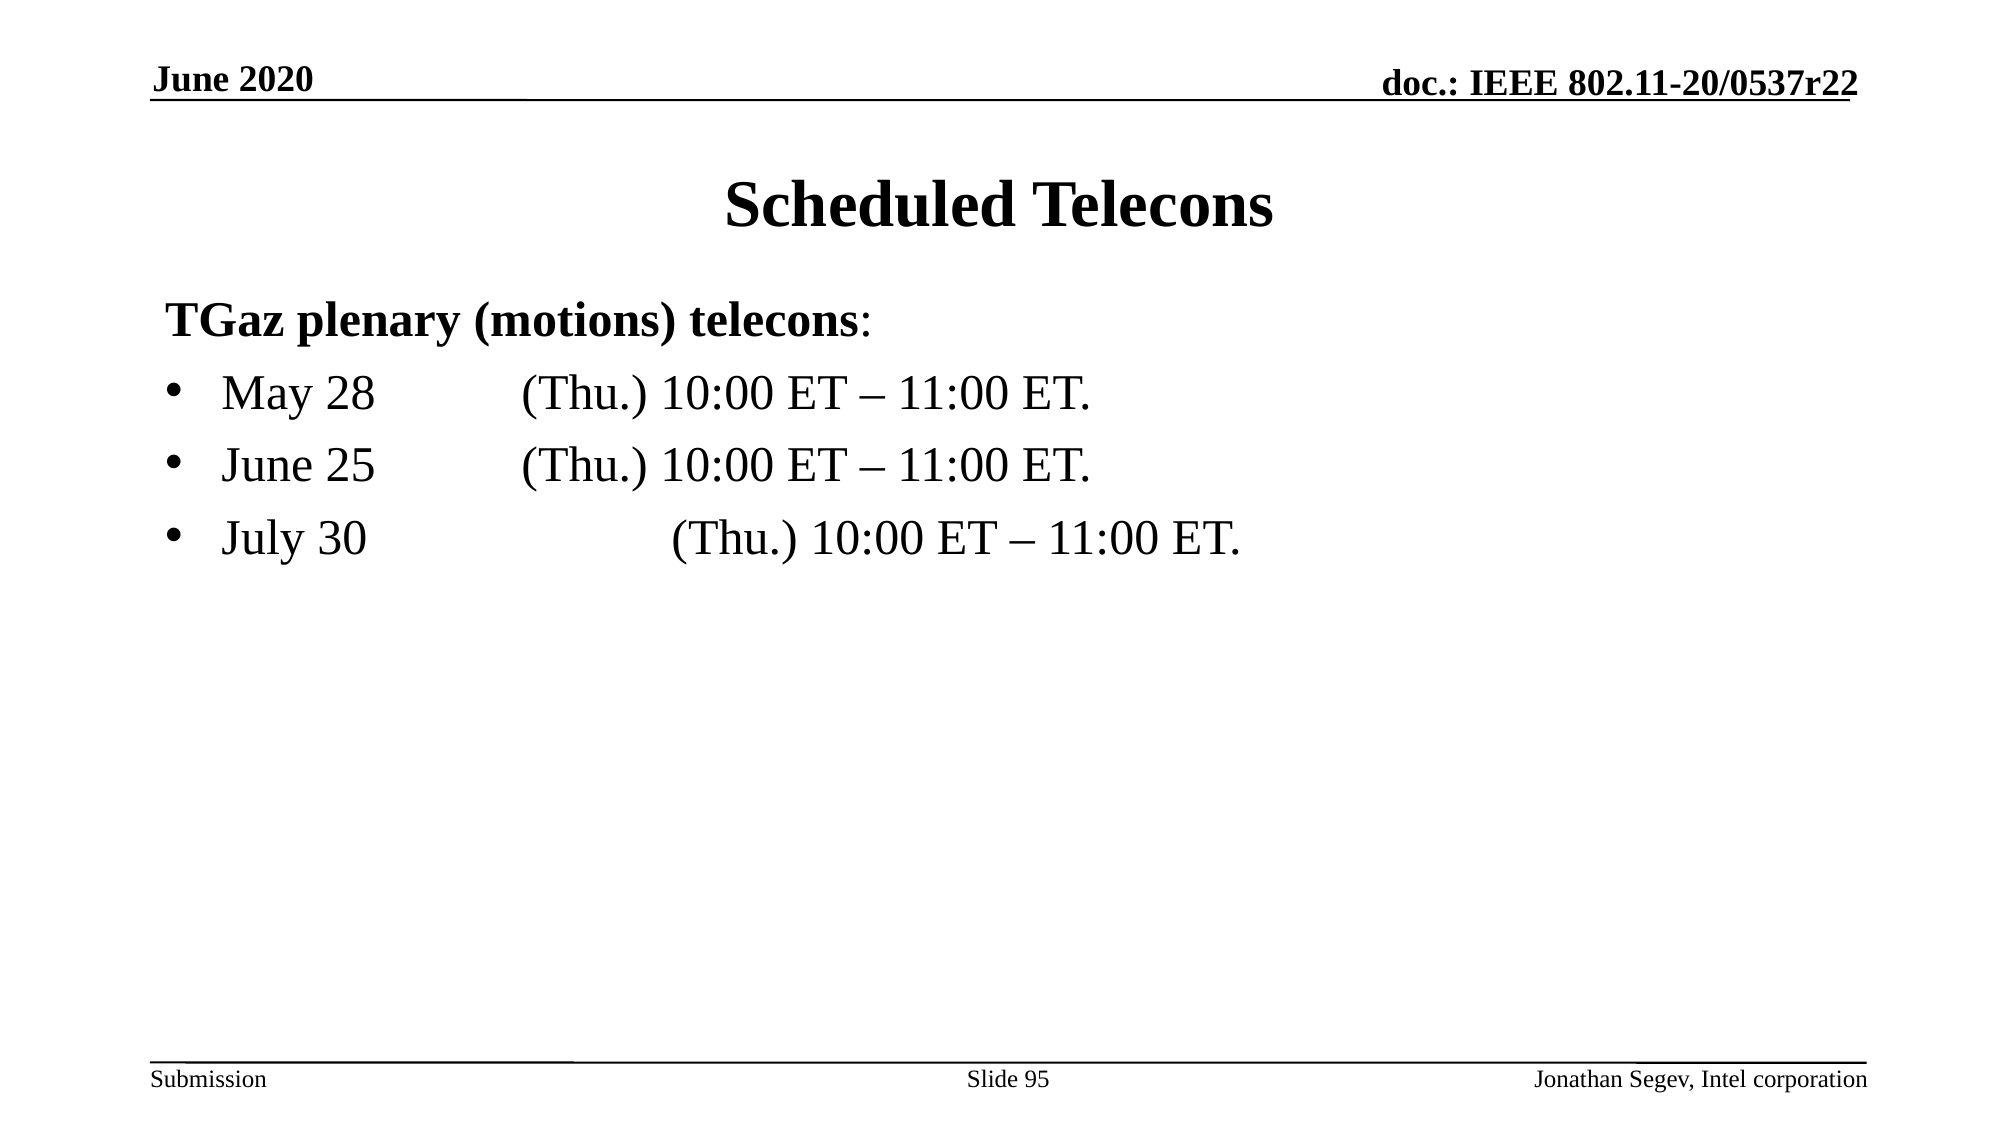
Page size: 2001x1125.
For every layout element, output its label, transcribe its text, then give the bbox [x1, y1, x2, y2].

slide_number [152, 54, 563, 100]
footer Jonathan Segev, Intel corporation [1171, 1061, 1869, 1093]
list TGaz plenary (motions) telecons: May 28 (Thu.) 10:00 ET – 11:00 ET. June 25 (Thu.) 10:00 ET – 11:00 ET. July 30 (Thu.) 10:00 ET – 11:00 ET. [149, 278, 1850, 670]
title Scheduled Telecons [149, 112, 1850, 278]
slide_number Slide 95 [950, 1061, 1067, 1123]
